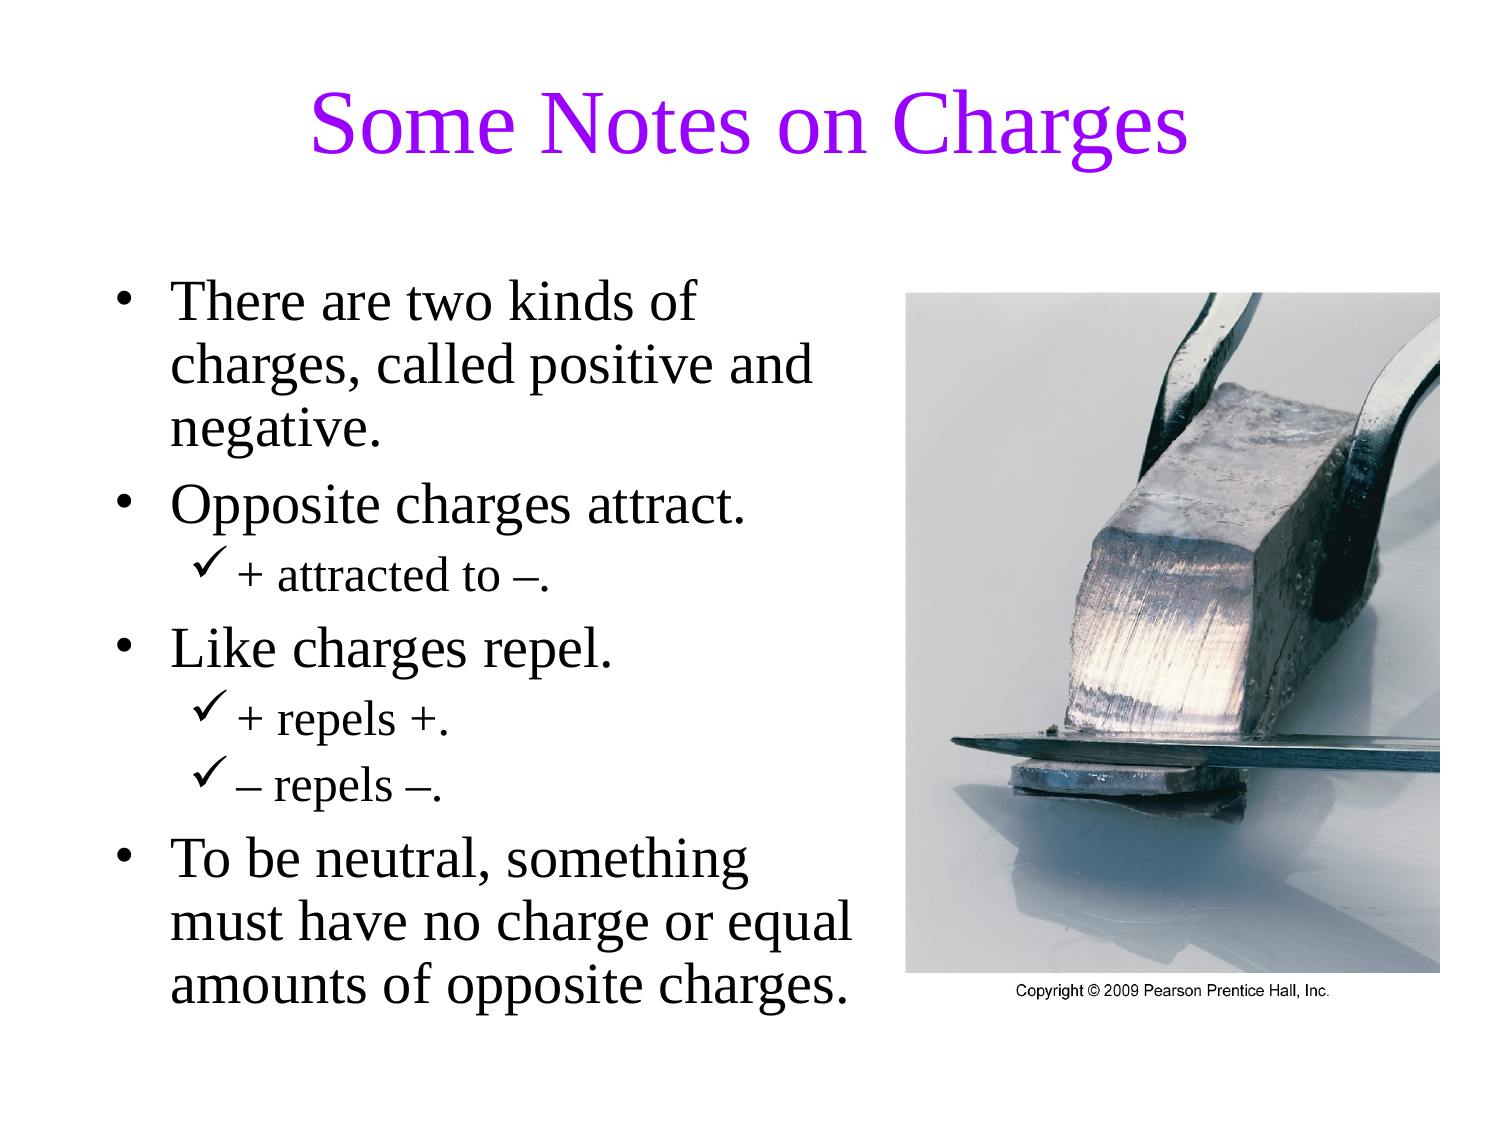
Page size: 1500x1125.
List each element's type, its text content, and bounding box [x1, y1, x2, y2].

text_box There are two kinds of charges, called positive and negative. Opposite charges attract. + attracted to –. Like charges repel. + repels +. – repels –. To be neutral, something must have no charge or equal amounts of opposite charges. [99, 262, 875, 1038]
picture [899, 287, 1445, 1006]
text_box Some Notes on Charges [112, 23, 1388, 211]
